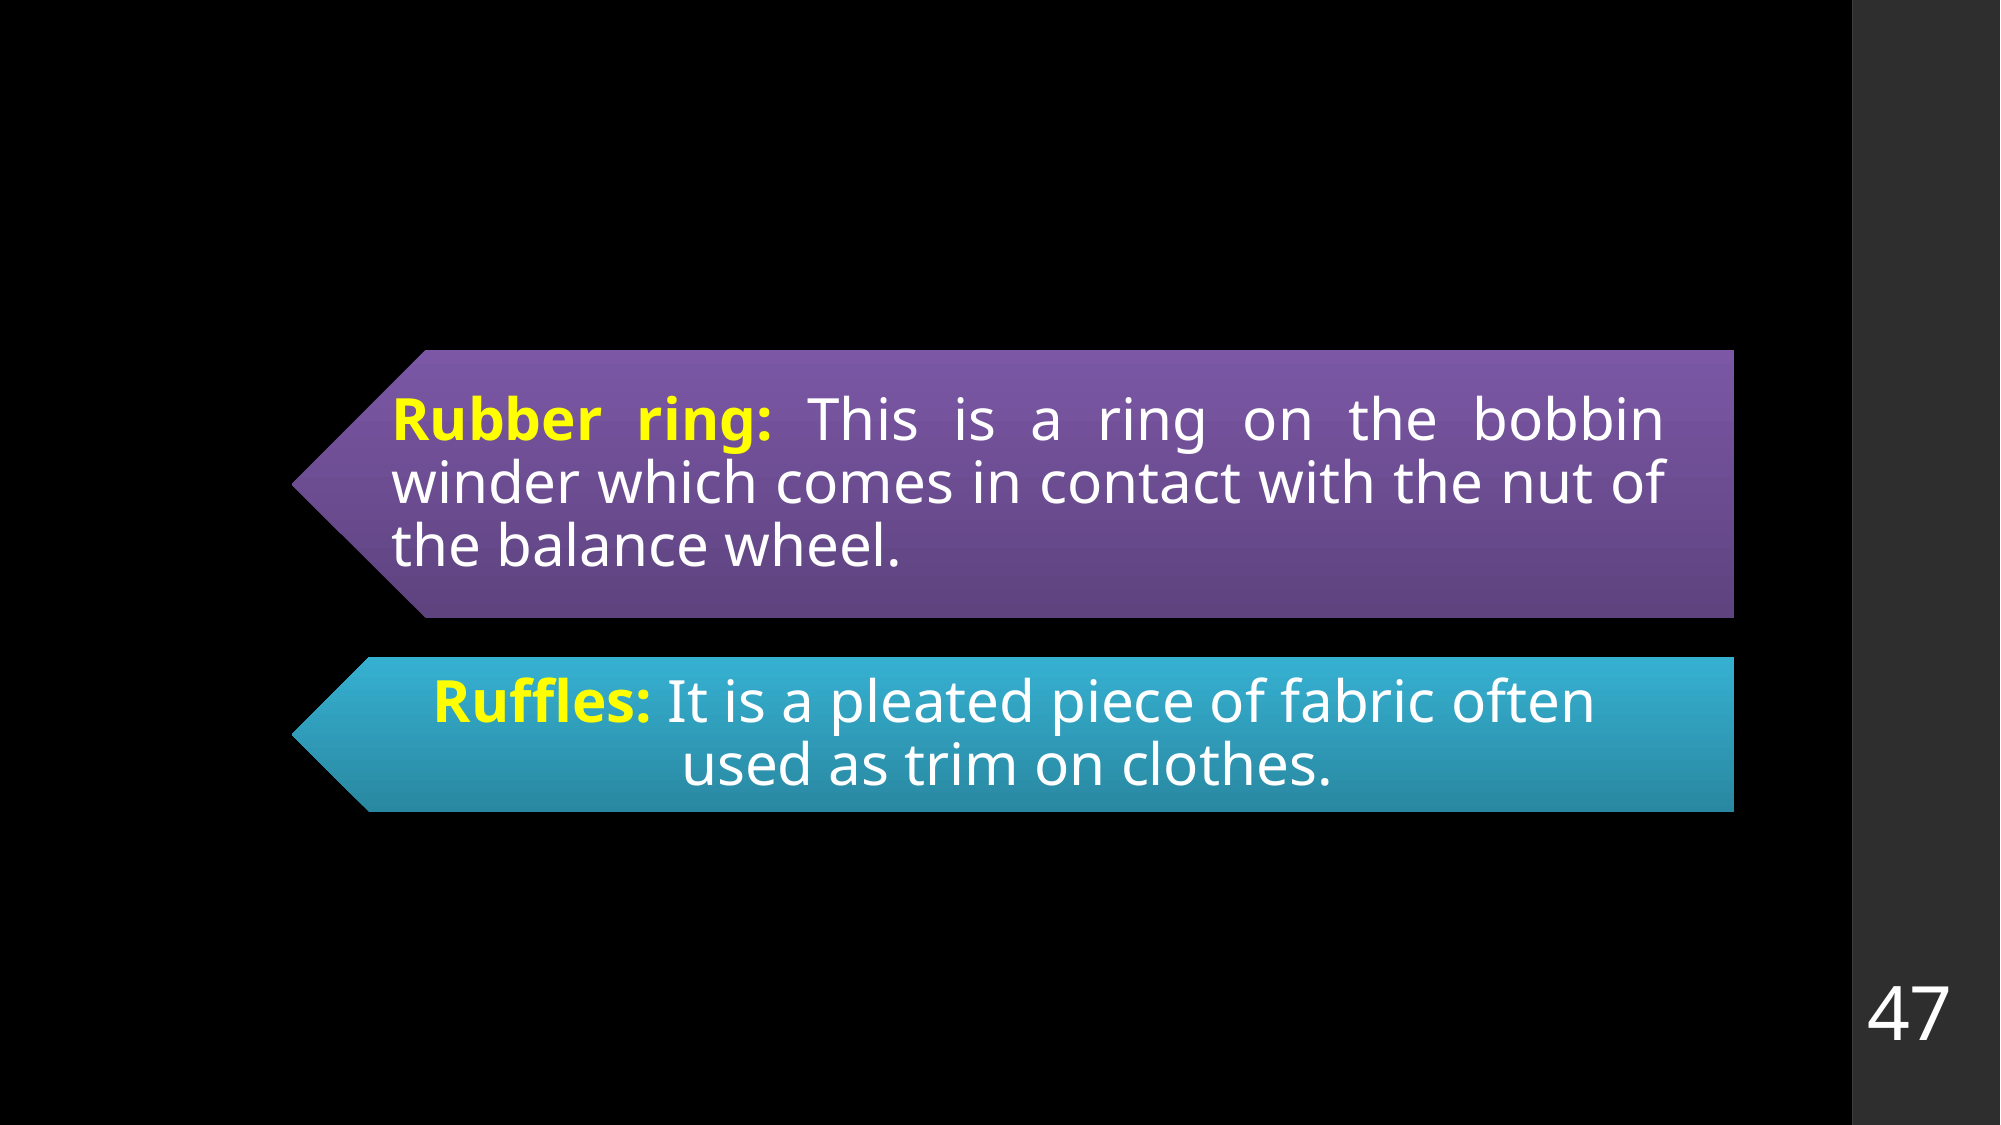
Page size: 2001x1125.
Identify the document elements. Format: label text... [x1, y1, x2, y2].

slide_number 47 [1862, 965, 1955, 1057]
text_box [0, 349, 2000, 813]
